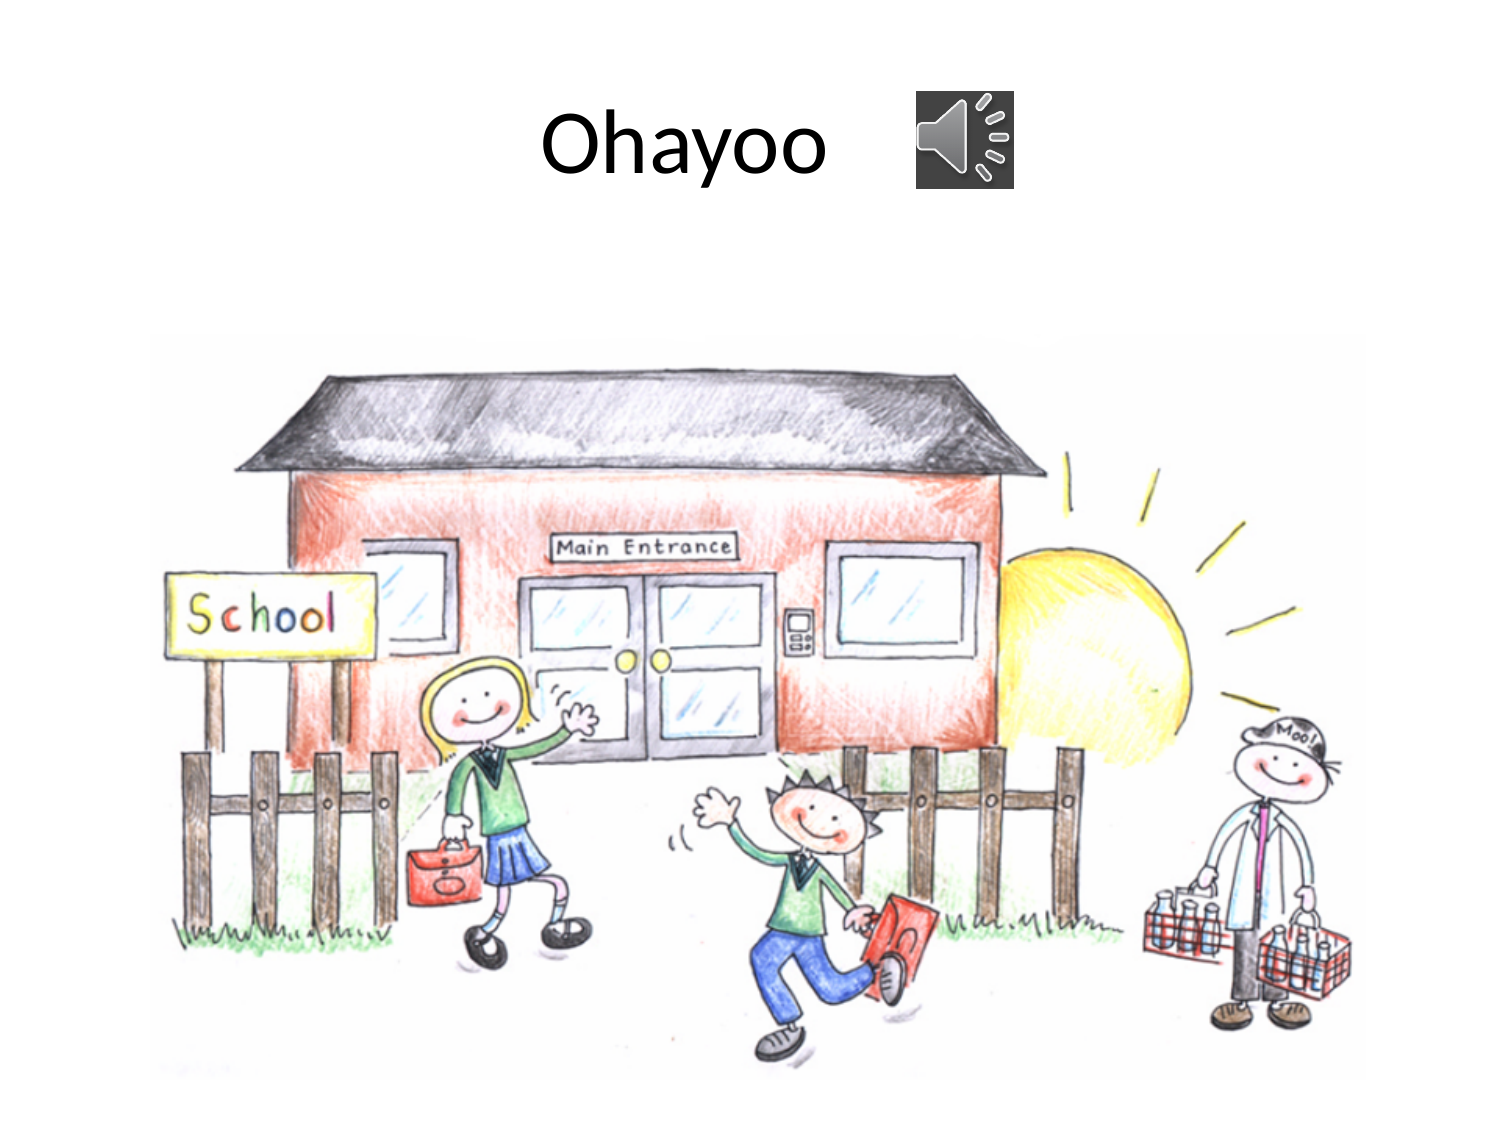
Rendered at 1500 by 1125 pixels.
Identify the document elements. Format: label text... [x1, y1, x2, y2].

picture [149, 334, 1367, 1125]
title Ohayoo [123, 42, 1246, 231]
picture [915, 89, 1016, 191]
